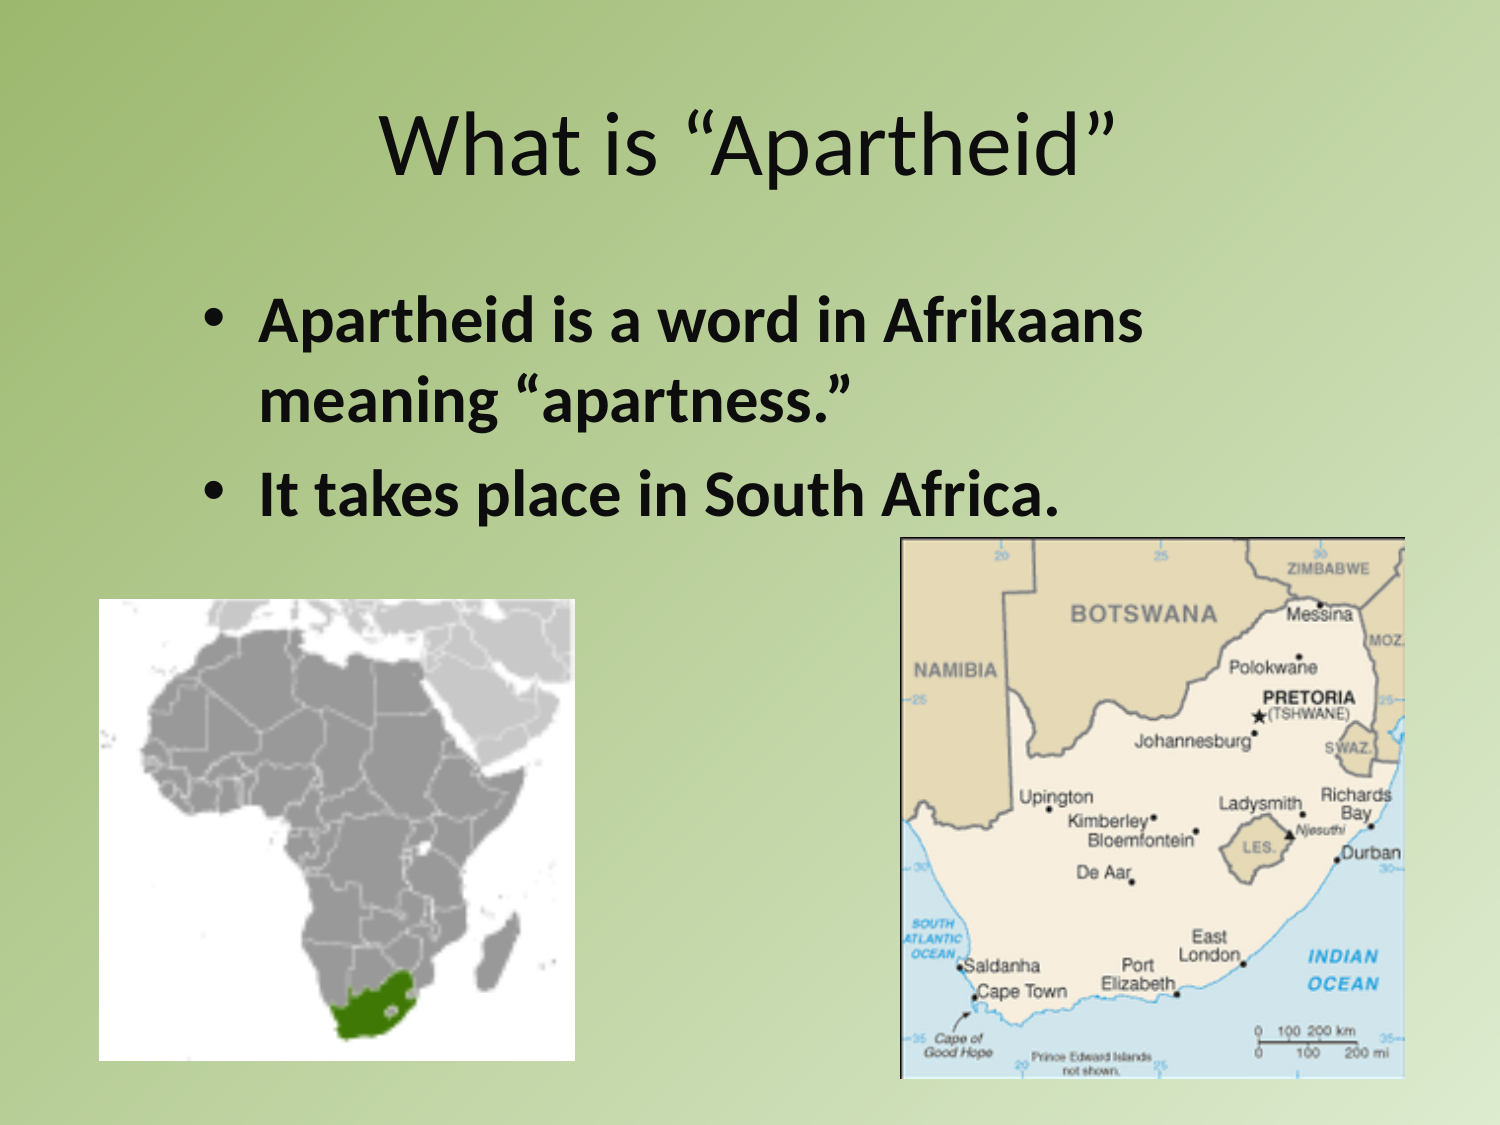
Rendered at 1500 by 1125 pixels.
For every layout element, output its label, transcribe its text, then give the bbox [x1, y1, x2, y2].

title What is “Apartheid” [74, 44, 1426, 233]
picture [899, 537, 1406, 1079]
list Apartheid is a word in Afrikaans meaning “apartness.” It takes place in South Africa. [187, 174, 1226, 681]
picture [99, 599, 576, 1061]
